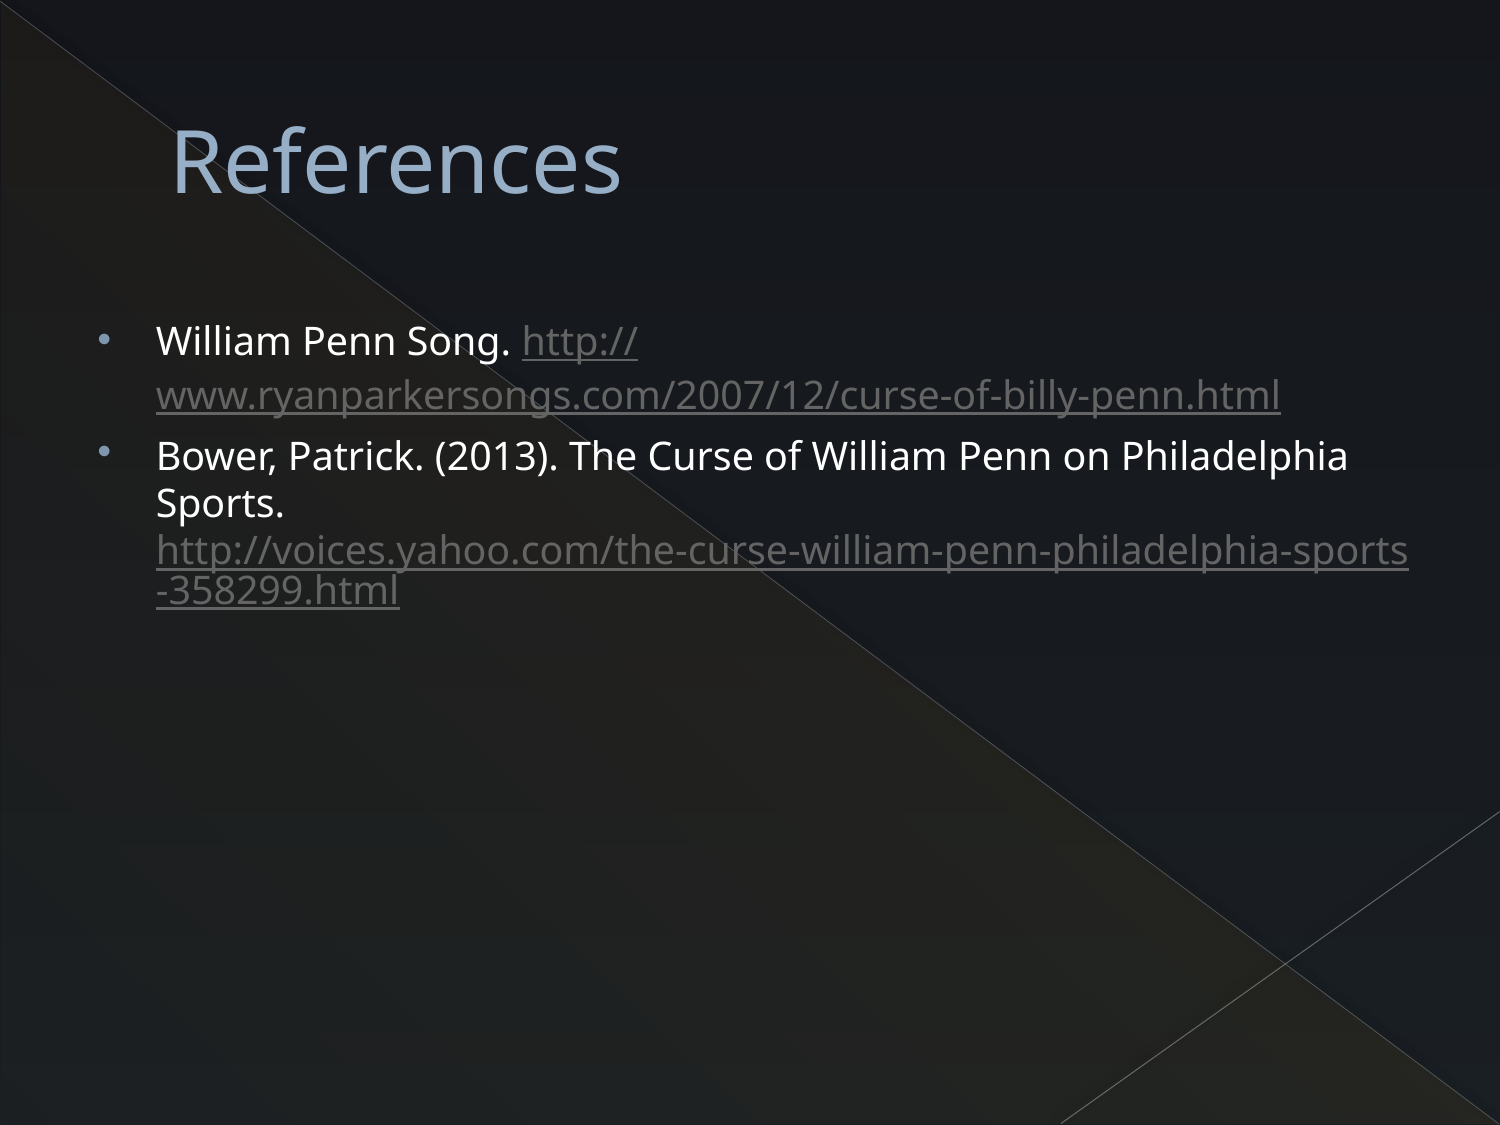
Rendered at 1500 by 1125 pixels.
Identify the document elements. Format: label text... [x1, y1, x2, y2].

list William Penn Song. http://www.ryanparkersongs.com/2007/12/curse-of-billy-penn.html Bower, Patrick. (2013). The Curse of William Penn on Philadelphia Sports. http://voices.yahoo.com/the-curse-william-penn-philadelphia-sports-358299.html [75, 308, 1425, 588]
title References [75, 43, 1425, 274]
